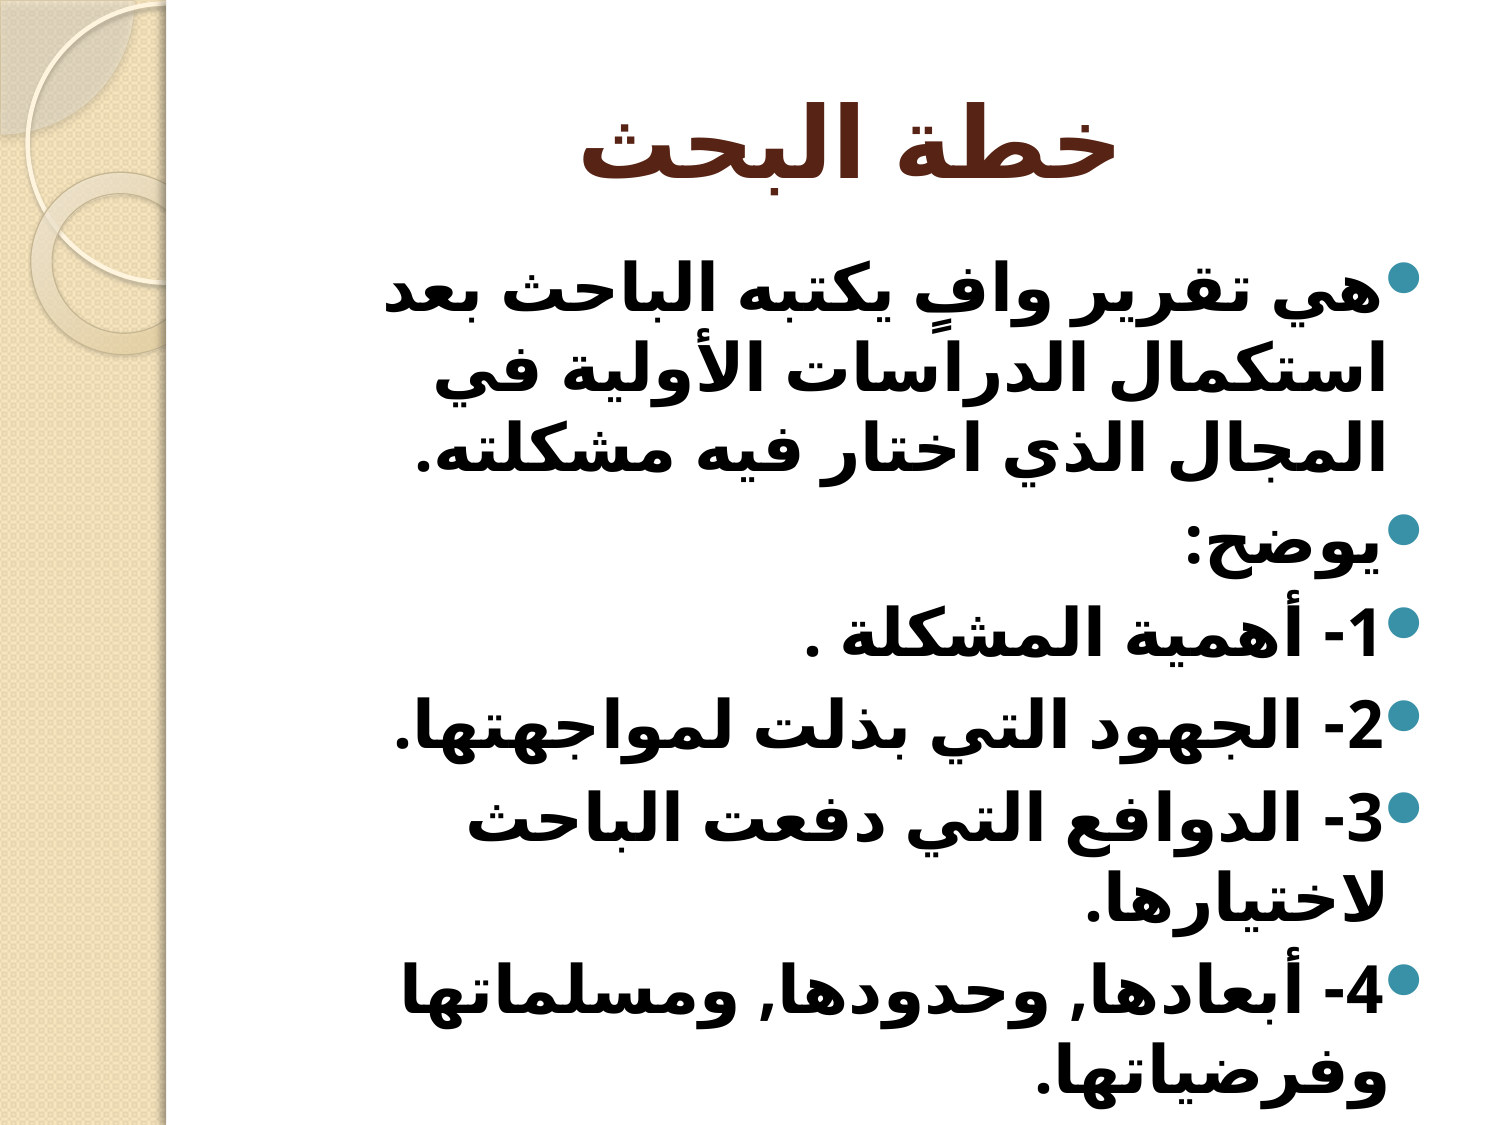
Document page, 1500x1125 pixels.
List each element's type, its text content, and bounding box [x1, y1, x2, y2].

list هي تقرير وافٍ يكتبه الباحث بعد استكمال الدراسات الأولية في المجال الذي اختار فيه مشكلته. يوضح: 1- أهمية المشكلة . 2- الجهود التي بذلت لمواجهتها. 3- الدوافع التي دفعت الباحث لاختيارها. 4- أبعادها, وحدودها, ومسلماتها وفرضياتها. [235, 237, 1466, 1025]
title خطة البحث [235, 45, 1466, 233]
